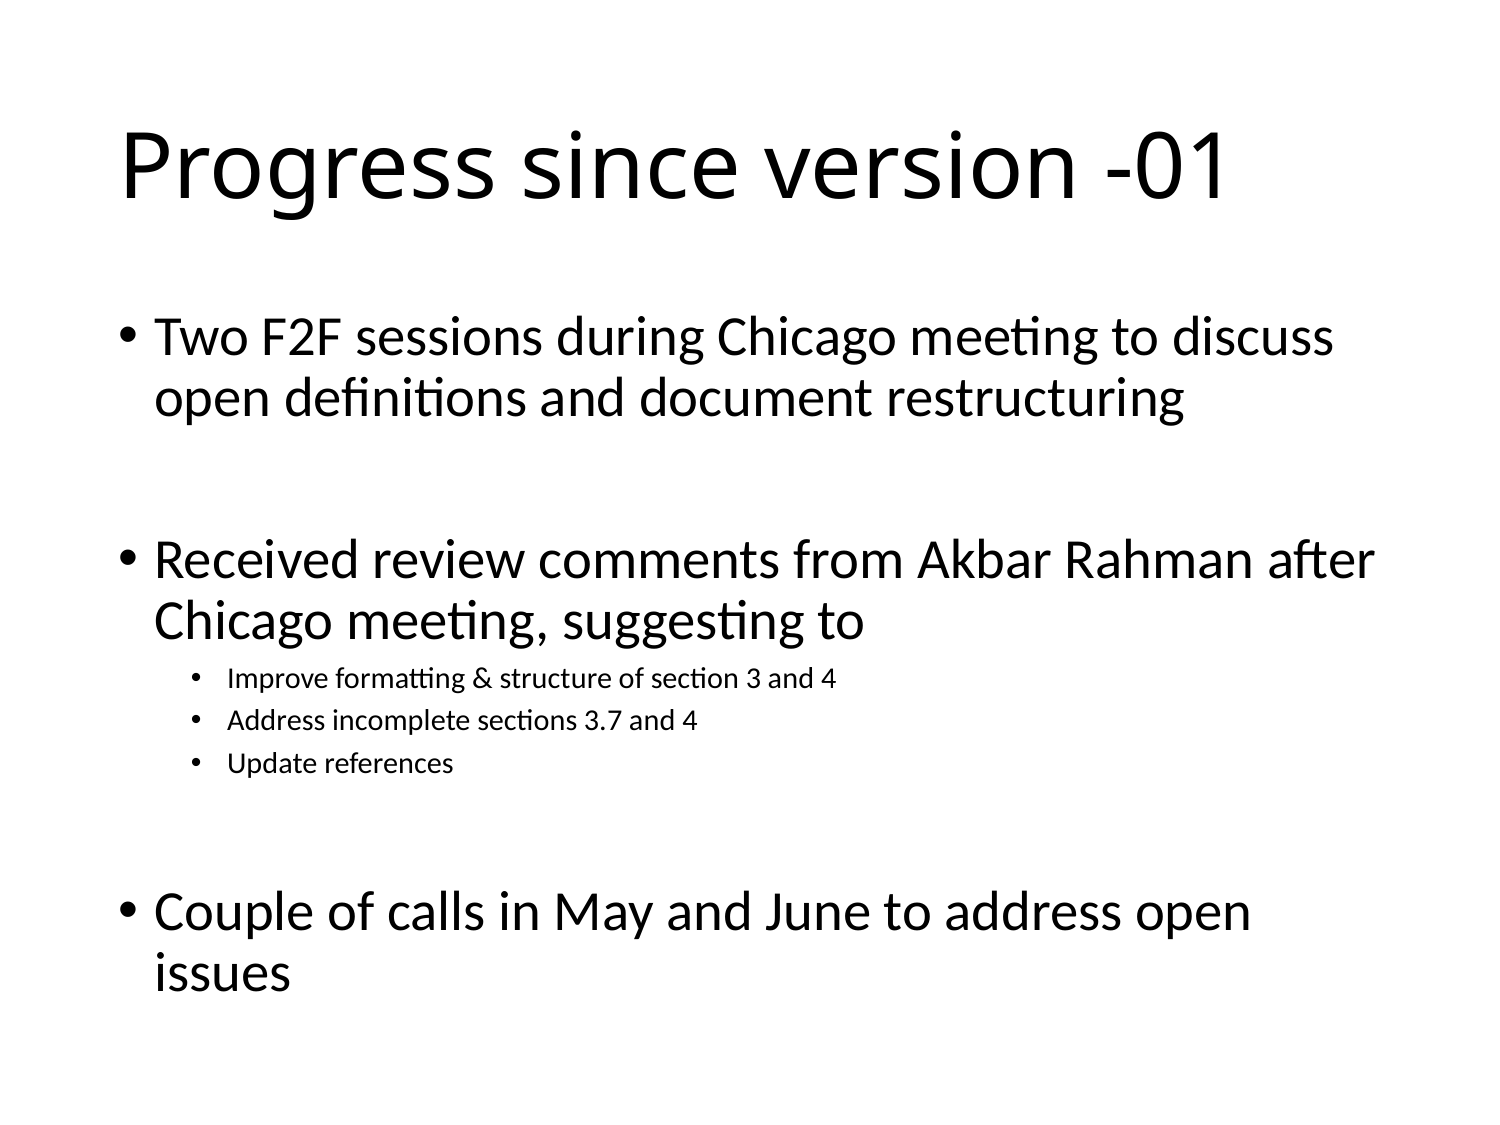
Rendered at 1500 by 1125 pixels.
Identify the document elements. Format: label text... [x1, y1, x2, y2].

title Progress since version -01 [103, 59, 1397, 278]
list Two F2F sessions during Chicago meeting to discuss open definitions and document restructuring Received review comments from Akbar Rahman after Chicago meeting, suggesting to Improve formatting & structure of section 3 and 4 Address incomplete sections 3.7 and 4 Update references Couple of calls in May and June to address open issues [103, 299, 1397, 1014]
